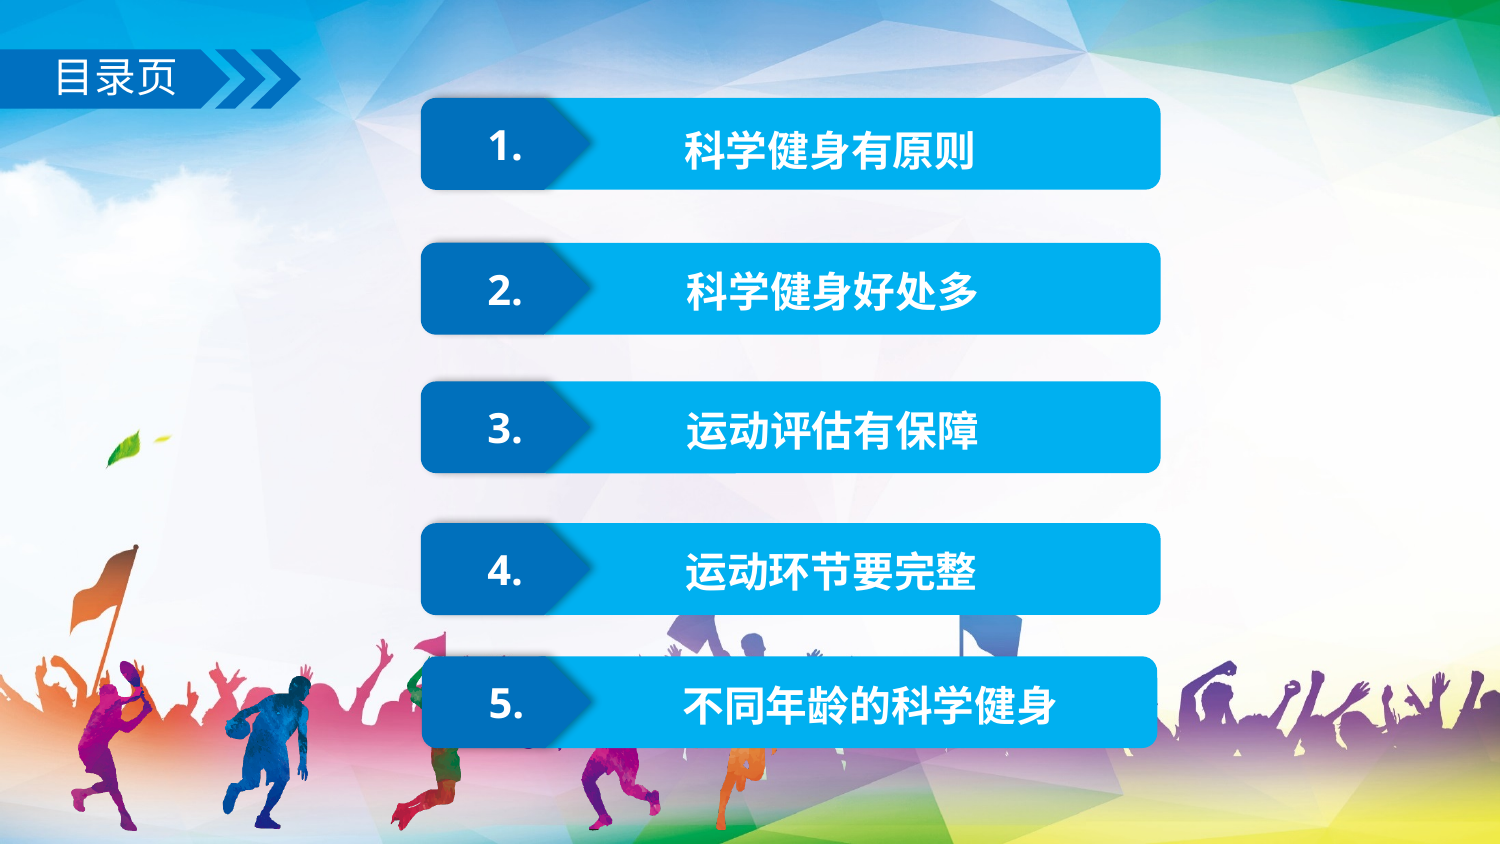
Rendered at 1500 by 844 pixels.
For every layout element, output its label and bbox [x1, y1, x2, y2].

text_box [530, 523, 1161, 615]
text_box [530, 381, 1161, 474]
picture [0, 0, 1500, 844]
text_box [530, 242, 1161, 335]
text_box [530, 97, 1161, 190]
text_box [527, 656, 1158, 749]
